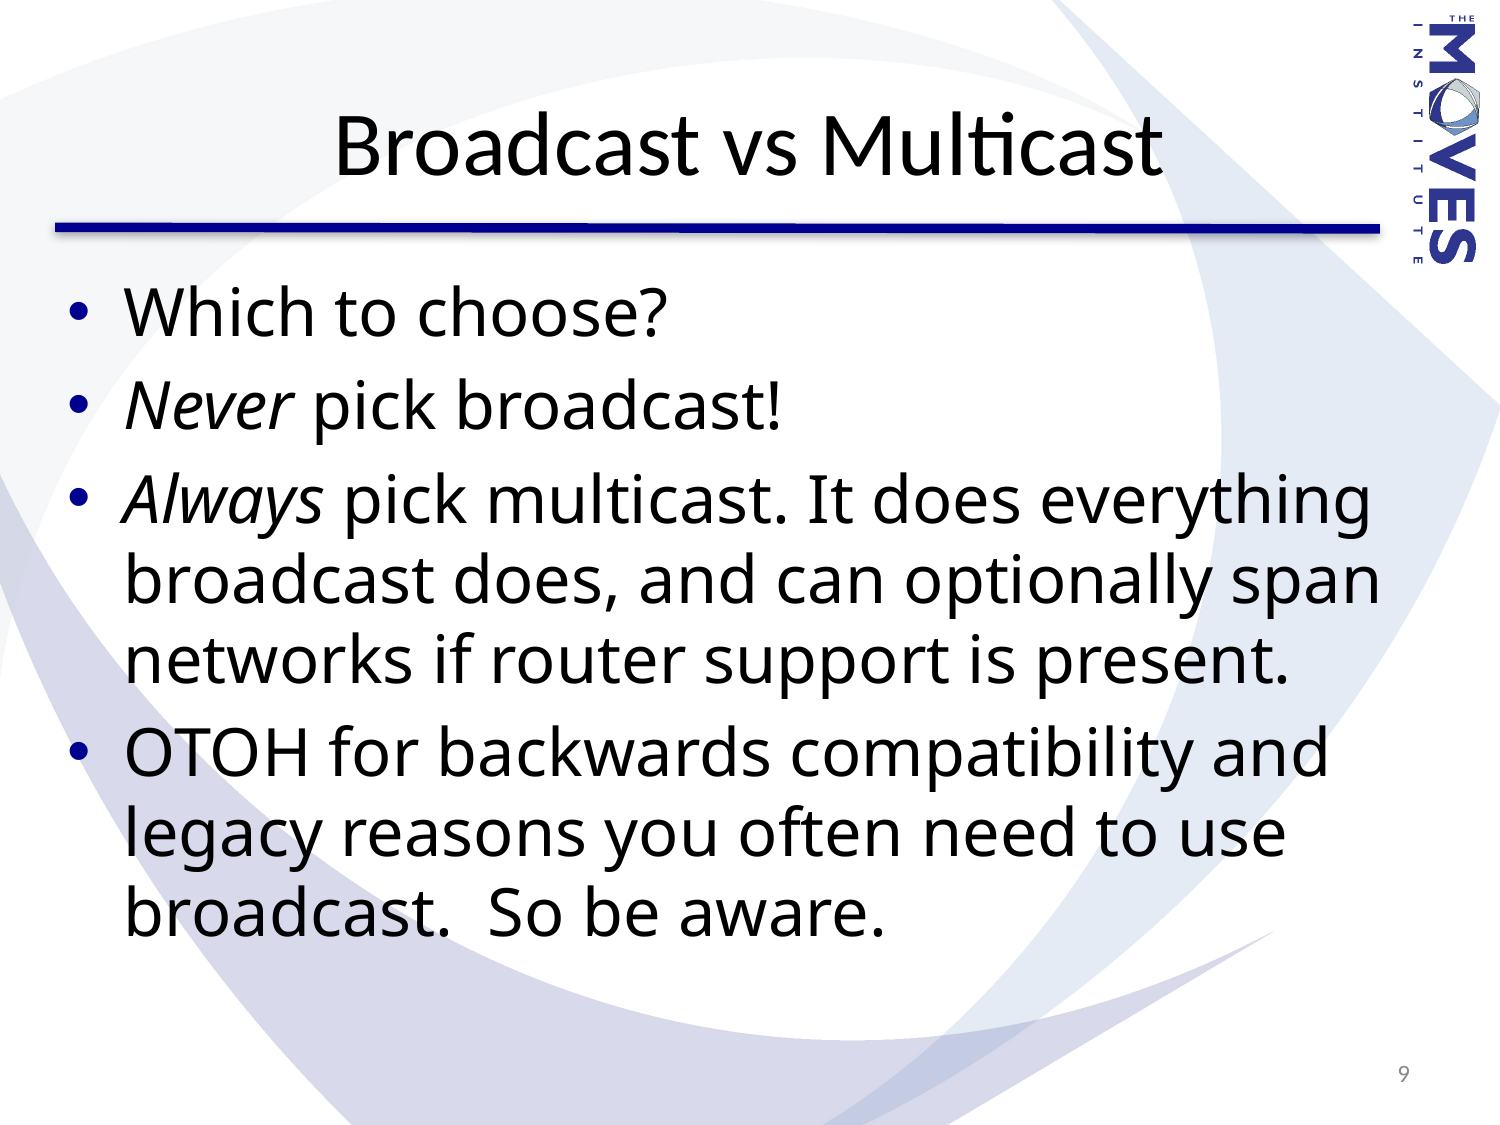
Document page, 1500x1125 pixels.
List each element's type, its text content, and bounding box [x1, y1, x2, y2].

title Broadcast vs Multicast [75, 45, 1425, 233]
slide_number 9 [1074, 1042, 1425, 1103]
picture [0, 0, 1500, 1125]
list Which to choose? Never pick broadcast! Always pick multicast. It does everything broadcast does, and can optionally span networks if router support is present. OTOH for backwards compatibility and legacy reasons you often need to use broadcast. So be aware. [52, 262, 1454, 1005]
